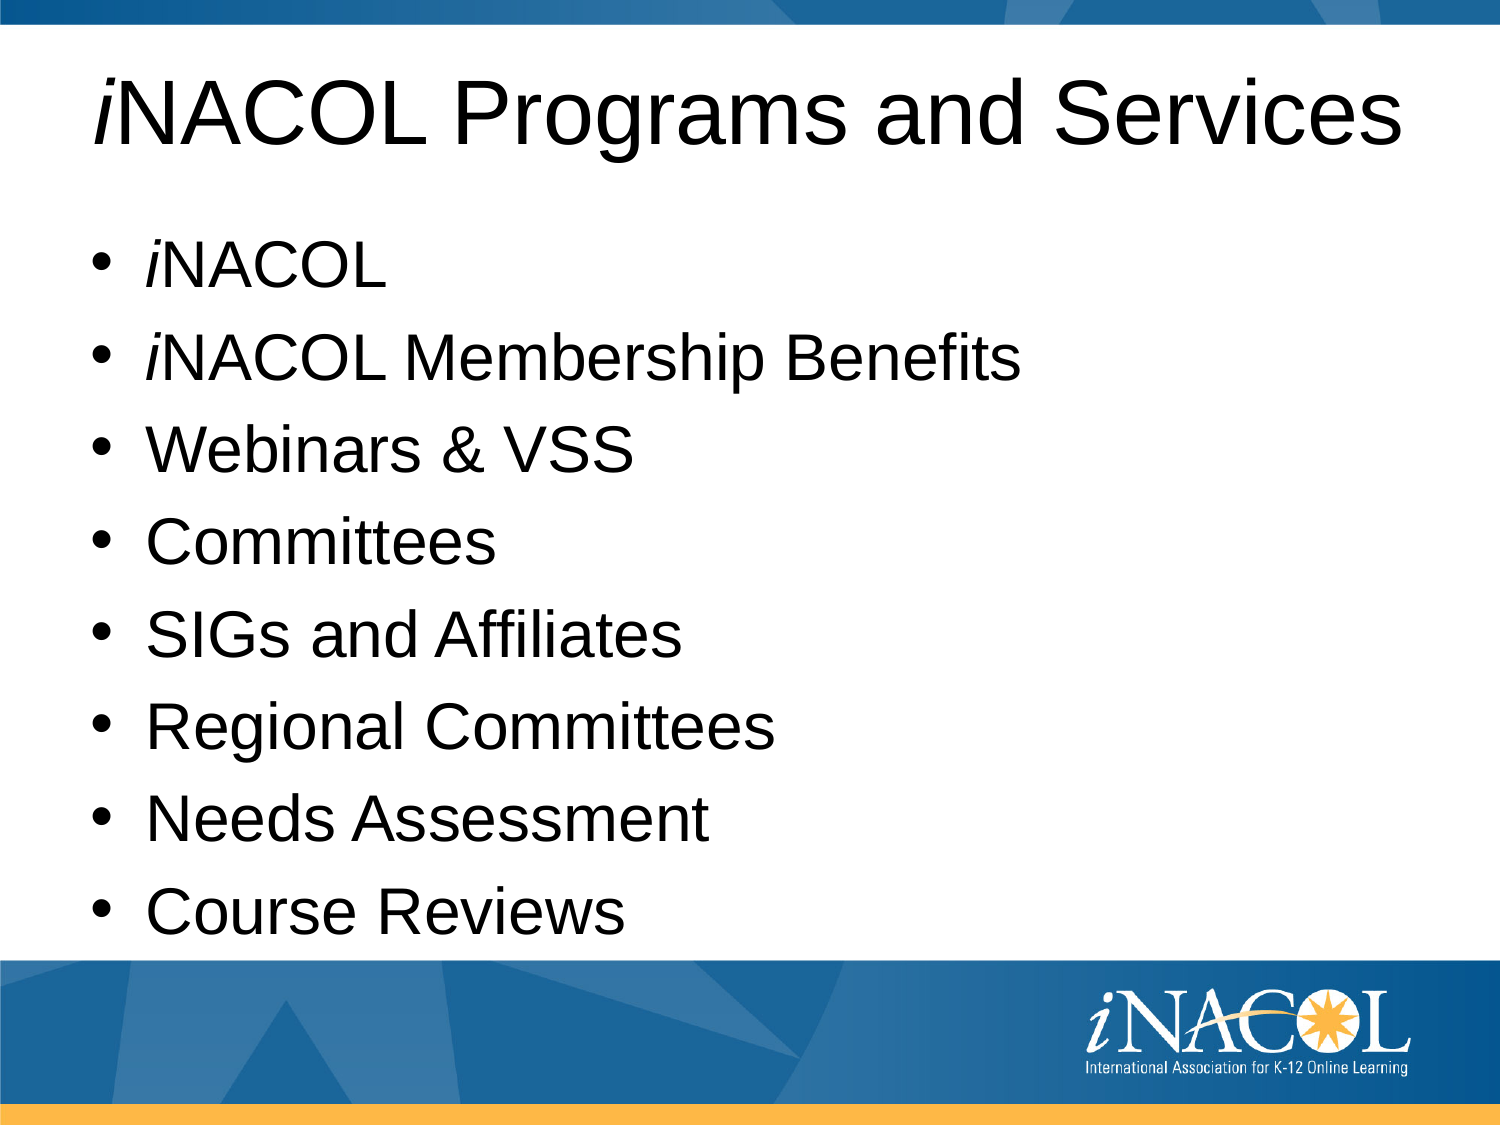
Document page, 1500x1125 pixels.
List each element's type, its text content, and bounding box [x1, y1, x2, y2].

list iNACOL iNACOL Membership Benefits Webinars & VSS Committees SIGs and Affiliates Regional Committees Needs Assessment Course Reviews [75, 214, 1425, 957]
picture [0, 0, 1500, 1125]
title iNACOL Programs and Services [75, 45, 1425, 214]
